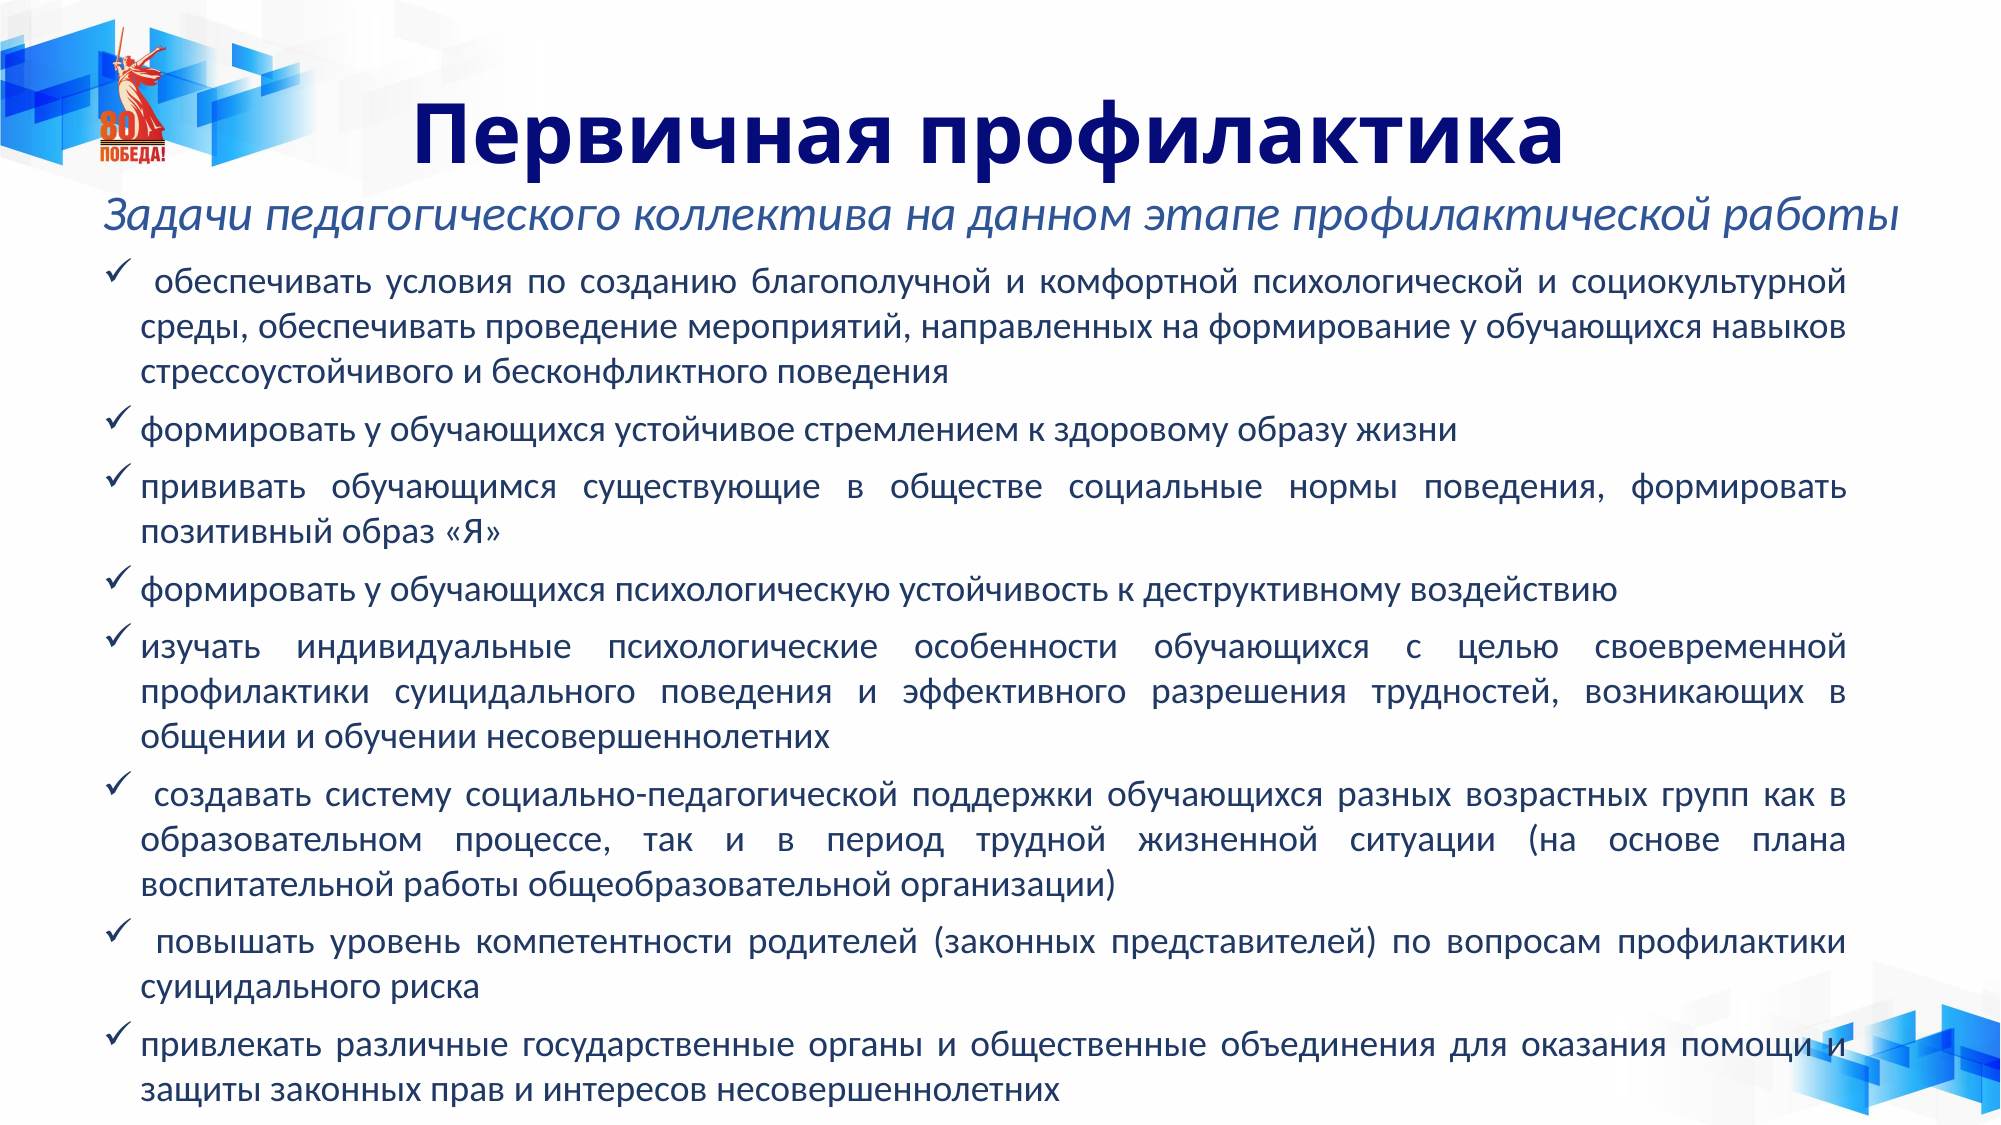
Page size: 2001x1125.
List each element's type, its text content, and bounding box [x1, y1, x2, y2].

picture [0, 0, 2001, 1125]
text_box Задачи педагогического коллектива на данном этапе профилактической работы [87, 172, 1944, 248]
title Первичная профилактика [136, 84, 1864, 172]
list обеспечивать условия по созданию благополучной и комфортной психологической и социокультурной среды, обеспечивать проведение мероприятий, направленных на формирование у обучающихся навыков стрессоустойчивого и бесконфликтного поведения формировать у обучающихся устойчивое стремлением к здоровому образу жизни прививать обучающимся существующие в обществе социальные нормы поведения, формировать позитивный образ «Я» формировать у обучающихся психологическую устойчивость к деструктивному воздействию изучать индивидуальные психологические особенности обучающихся с целью своевременной профилактики суицидального поведения и эффективного разрешения трудностей, возникающих в общении и обучении несовершеннолетних создавать систему социально-педагогической поддержки обучающихся разных возрастных групп как в образовательном процессе, так и в период трудной жизненной ситуации (на основе плана воспитательной работы общеобразовательной организации) повышать уровень компетентности родителей (законных представителей) по вопросам профилактики суицидального риска привлекать различные государственные органы и общественные объединения для оказания помощи и защиты законных прав и интересов несовершеннолетних [87, 248, 1864, 744]
